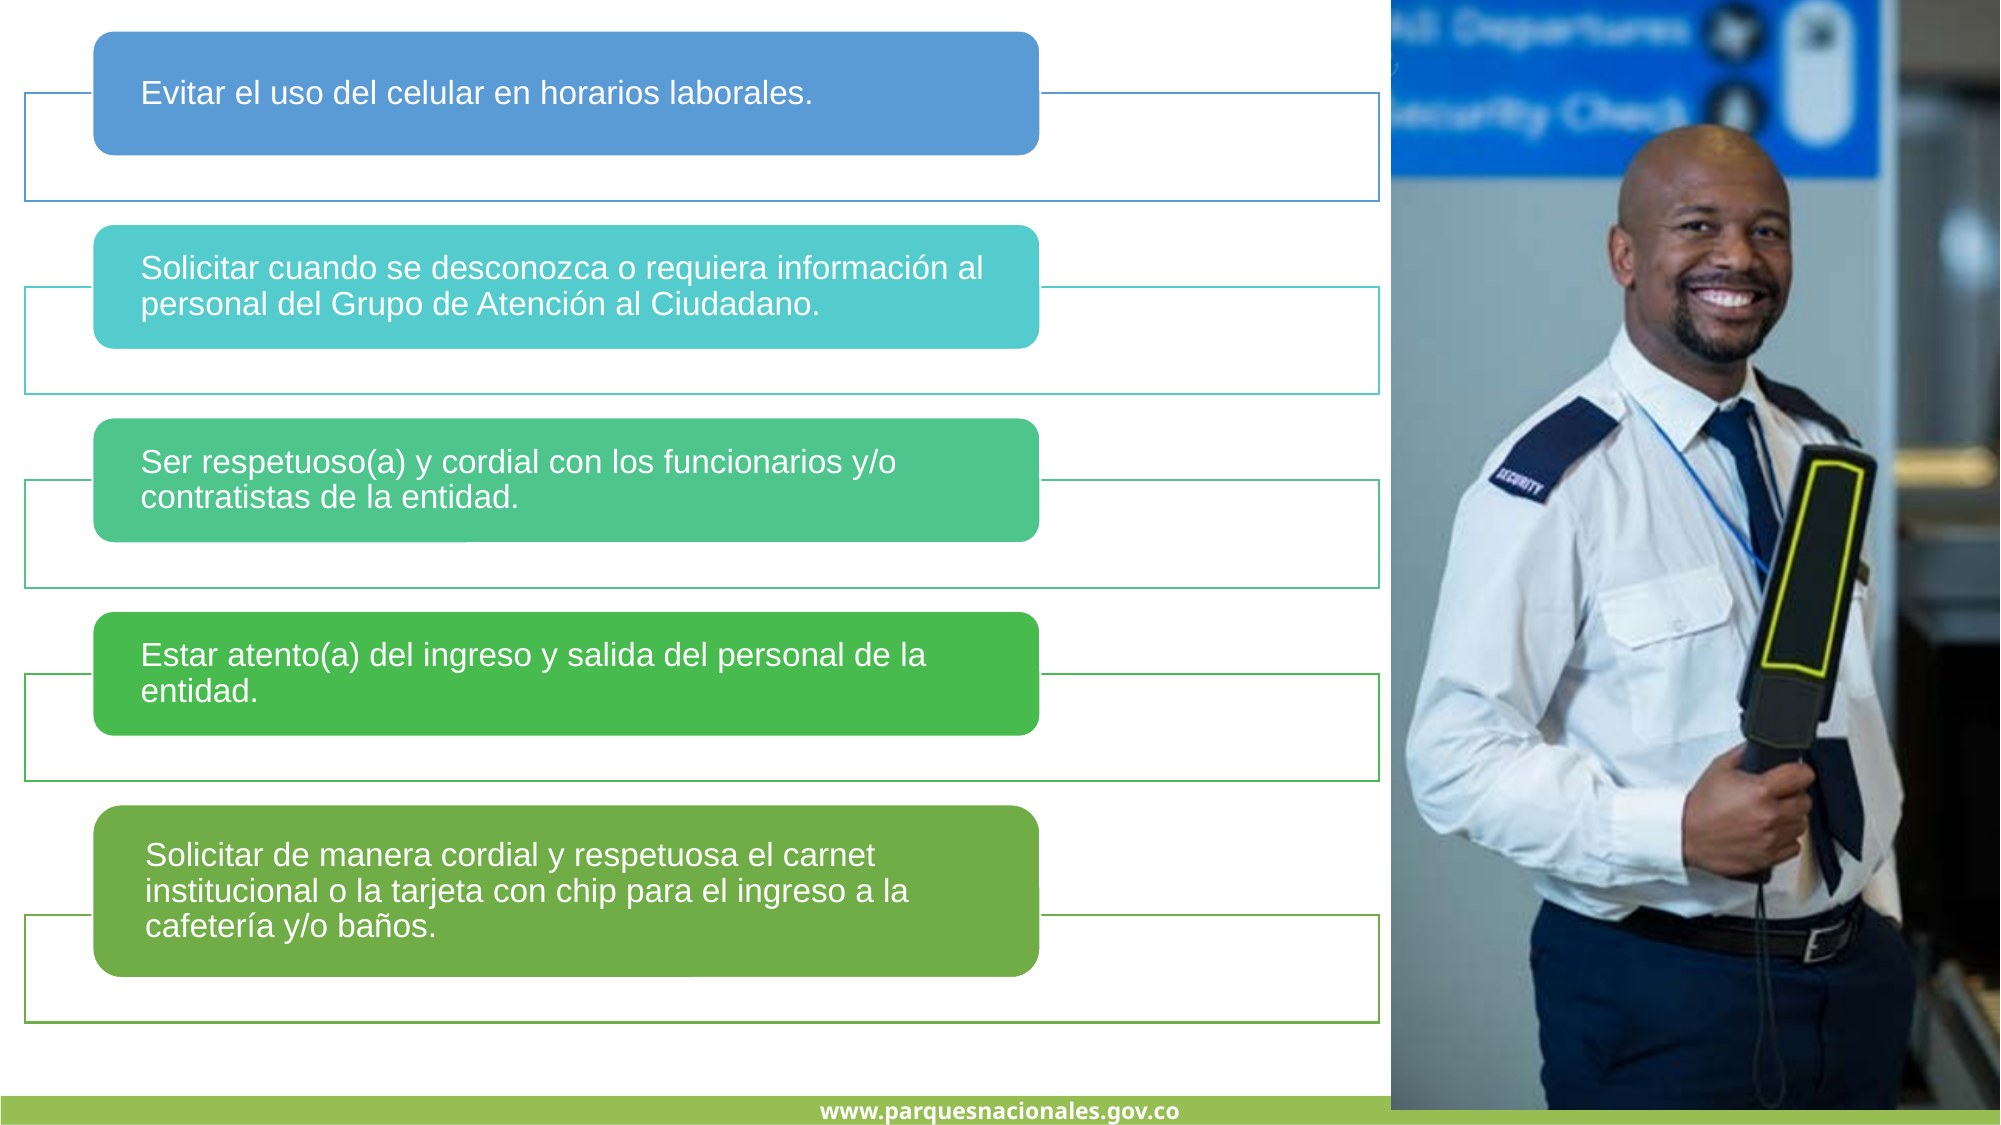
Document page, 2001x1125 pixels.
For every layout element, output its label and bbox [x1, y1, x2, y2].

picture [1111, 1109, 1116, 1117]
picture [927, 1109, 932, 1117]
picture [0, 0, 2000, 1125]
text_box [24, 25, 1379, 1028]
